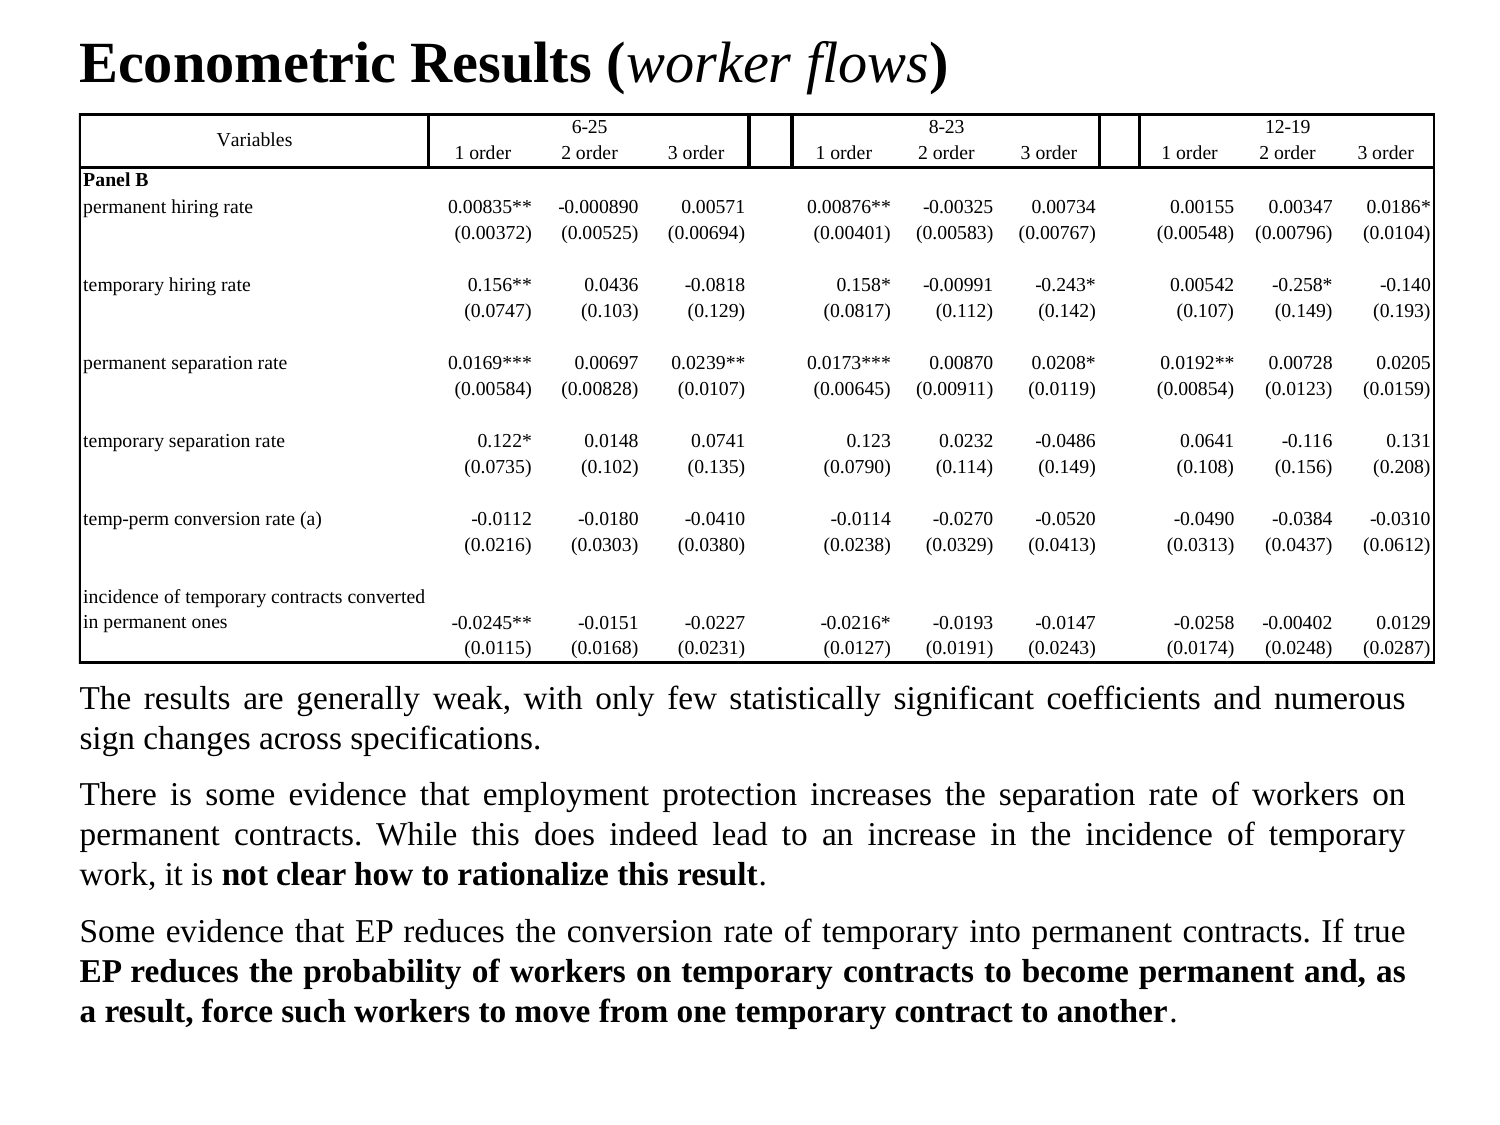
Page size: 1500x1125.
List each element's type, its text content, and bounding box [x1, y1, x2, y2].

picture [78, 113, 1436, 664]
text_box The results are generally weak, with only few statistically significant coefficients and numerous sign changes across specifications. There is some evidence that employment protection increases the separation rate of workers on permanent contracts. While this does indeed lead to an increase in the incidence of temporary work, it is not clear how to rationalize this result. Some evidence that EP reduces the conversion rate of temporary into permanent contracts. If true EP reduces the probability of workers on temporary contracts to become permanent and, as a result, force such workers to move from one temporary contract to another. [64, 668, 1424, 1037]
text_box Econometric Results (worker flows) [64, 0, 1447, 118]
